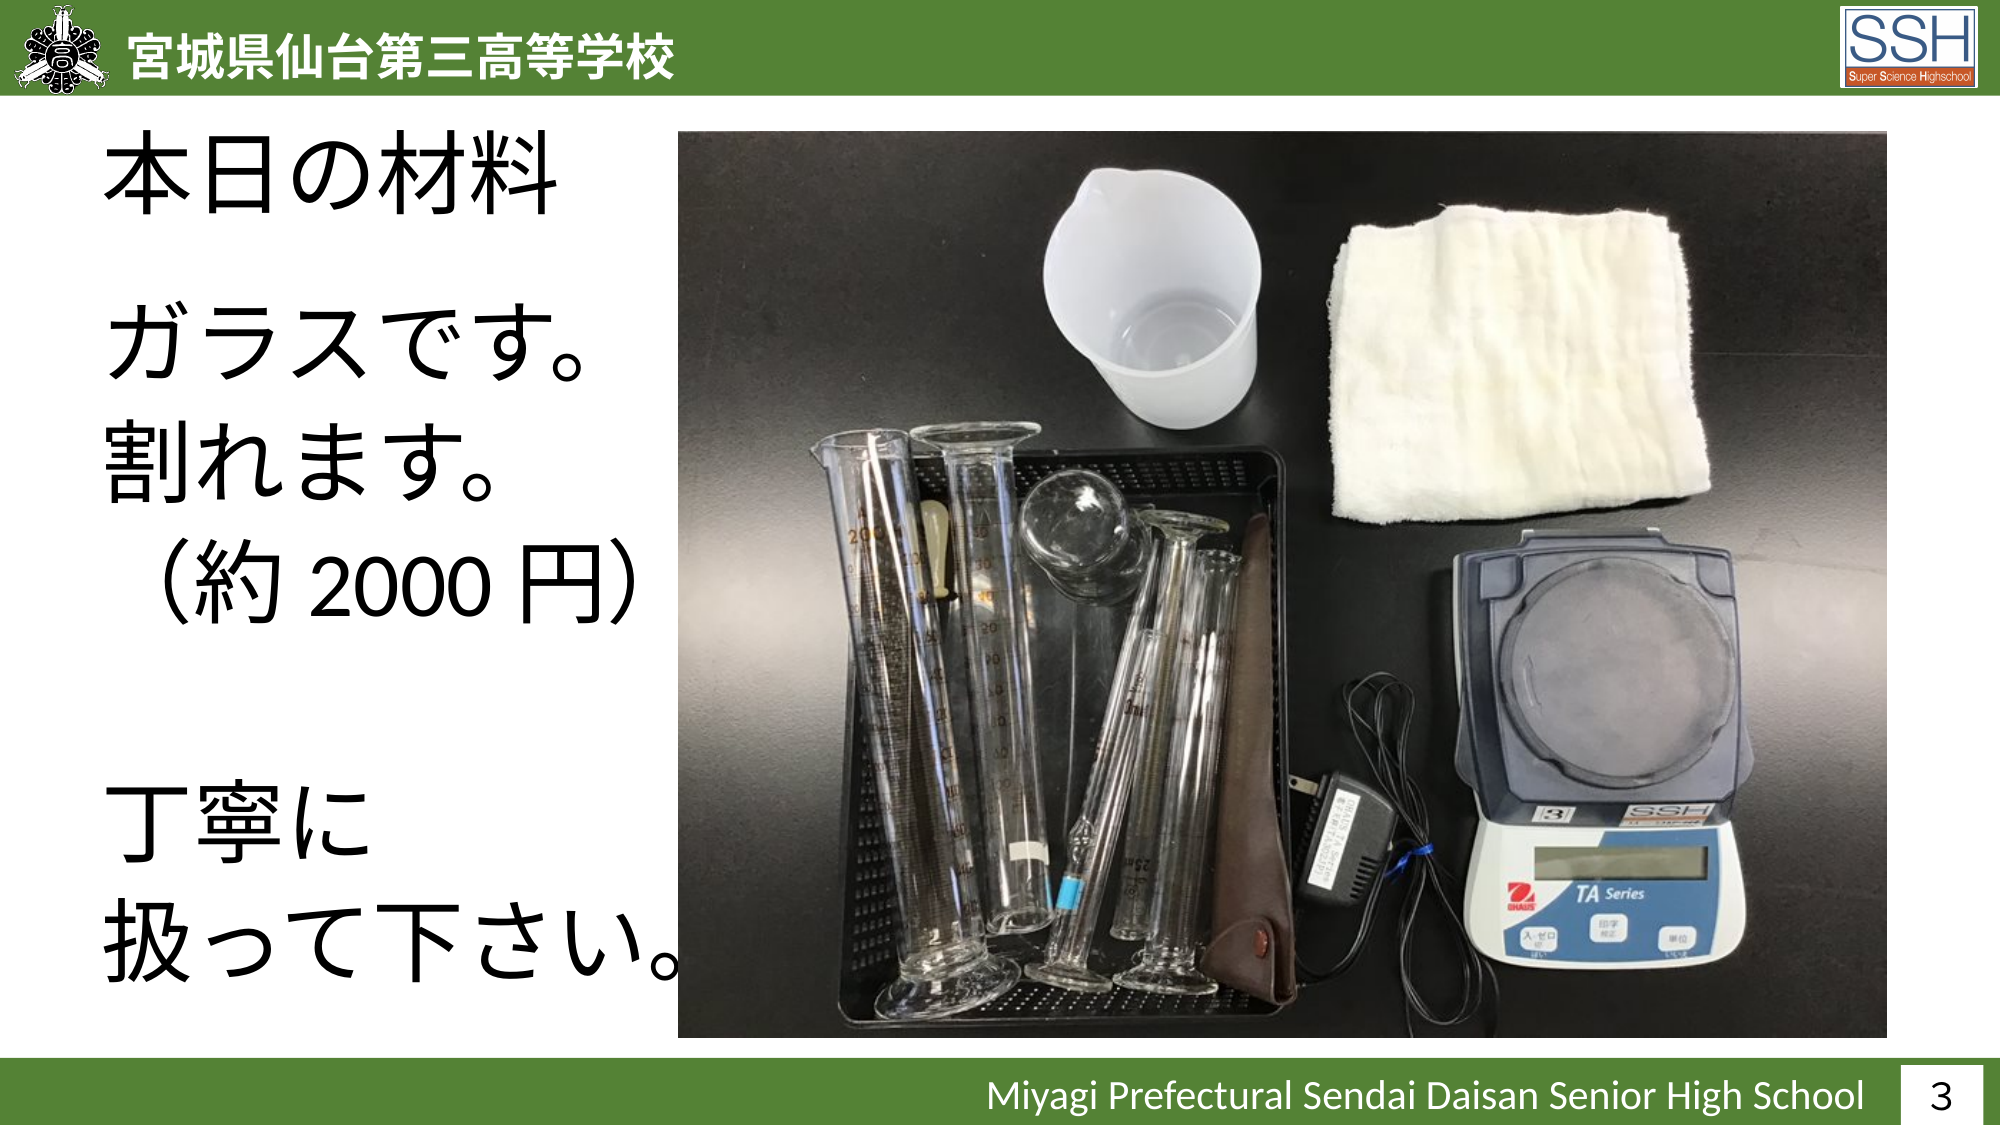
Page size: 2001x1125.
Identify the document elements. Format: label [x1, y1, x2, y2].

picture [678, 131, 1887, 1038]
text_box [0, 0, 2000, 1125]
